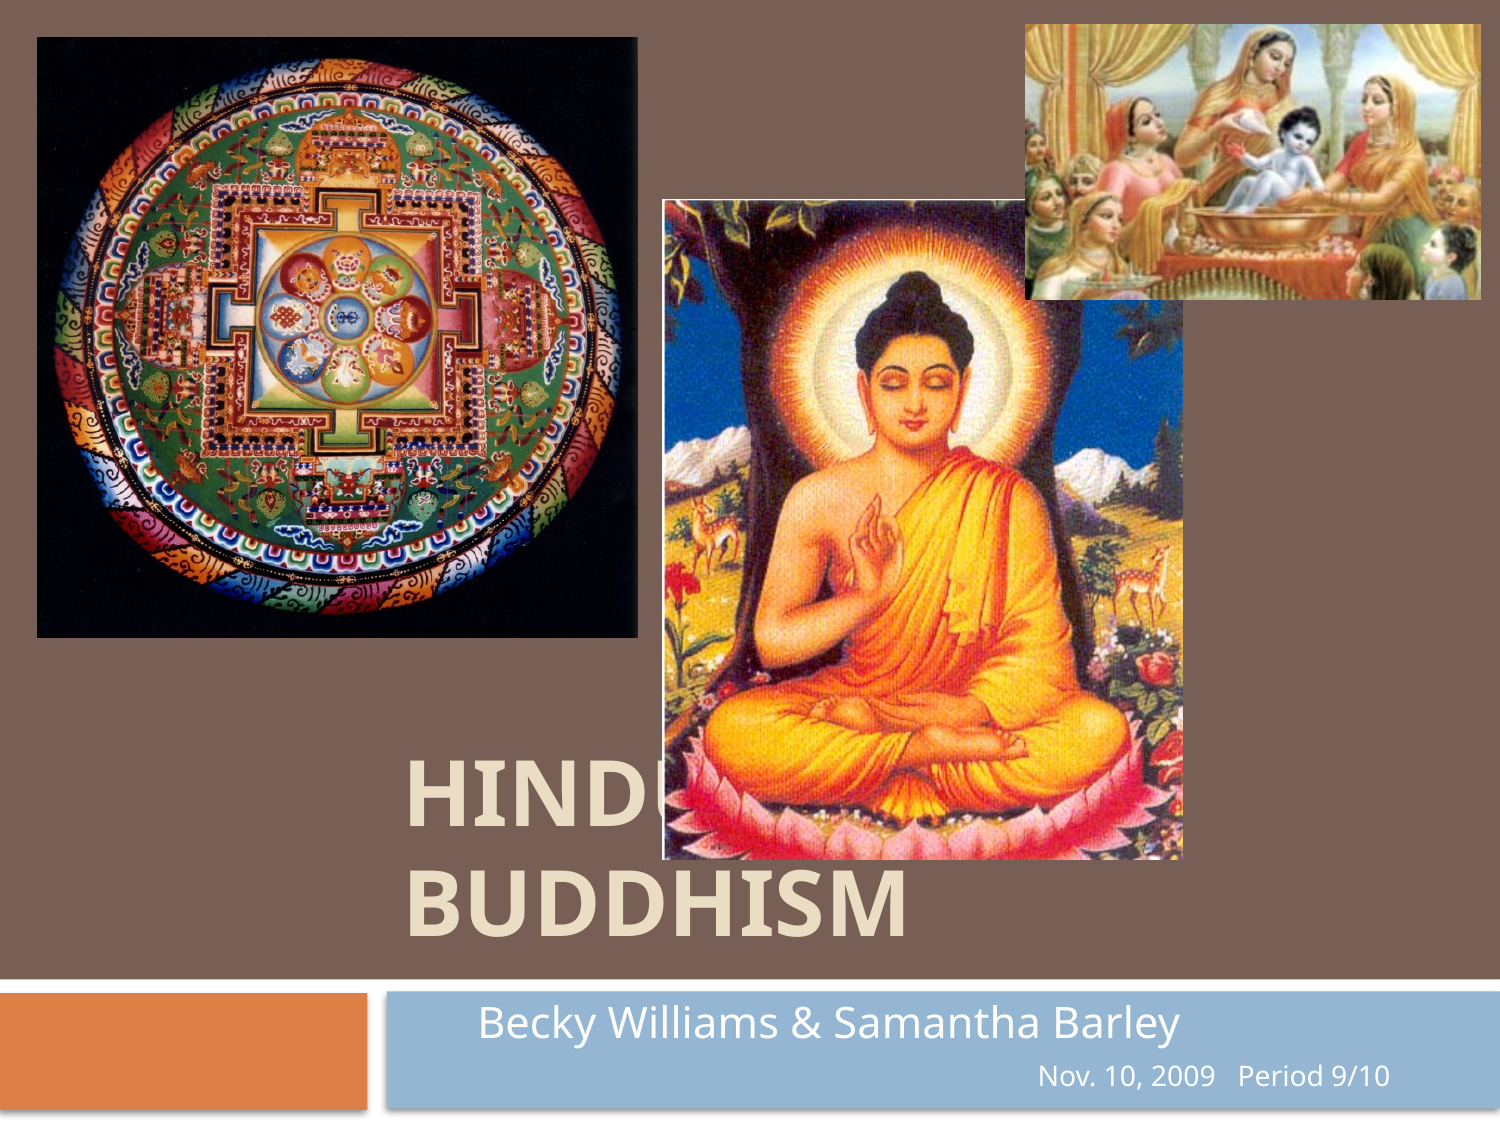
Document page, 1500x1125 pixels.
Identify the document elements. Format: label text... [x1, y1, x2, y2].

picture [662, 24, 1481, 861]
title Hinduism & Buddhism [387, 662, 1450, 963]
subtitle Becky Williams & Samantha Barley Nov. 10, 2009 Period 9/10 [462, 987, 1413, 1100]
picture [37, 37, 638, 638]
